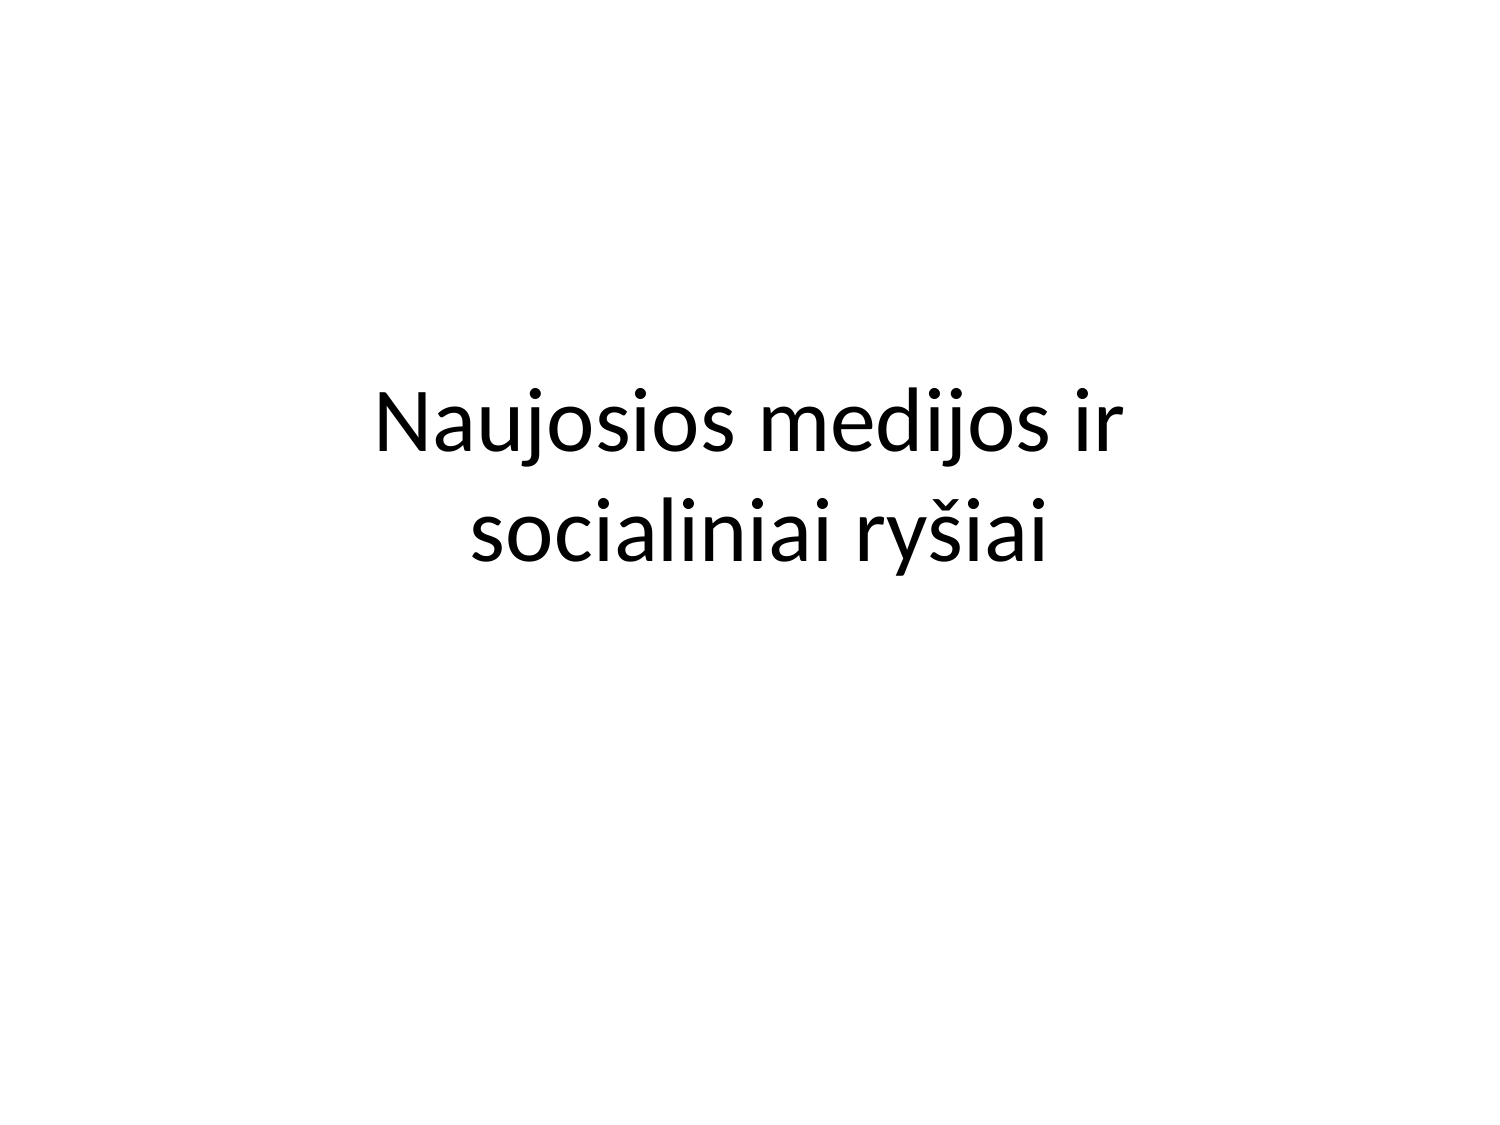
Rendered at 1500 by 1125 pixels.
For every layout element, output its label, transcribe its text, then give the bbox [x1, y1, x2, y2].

title Naujosios medijos ir socialiniai ryšiai [112, 349, 1388, 591]
